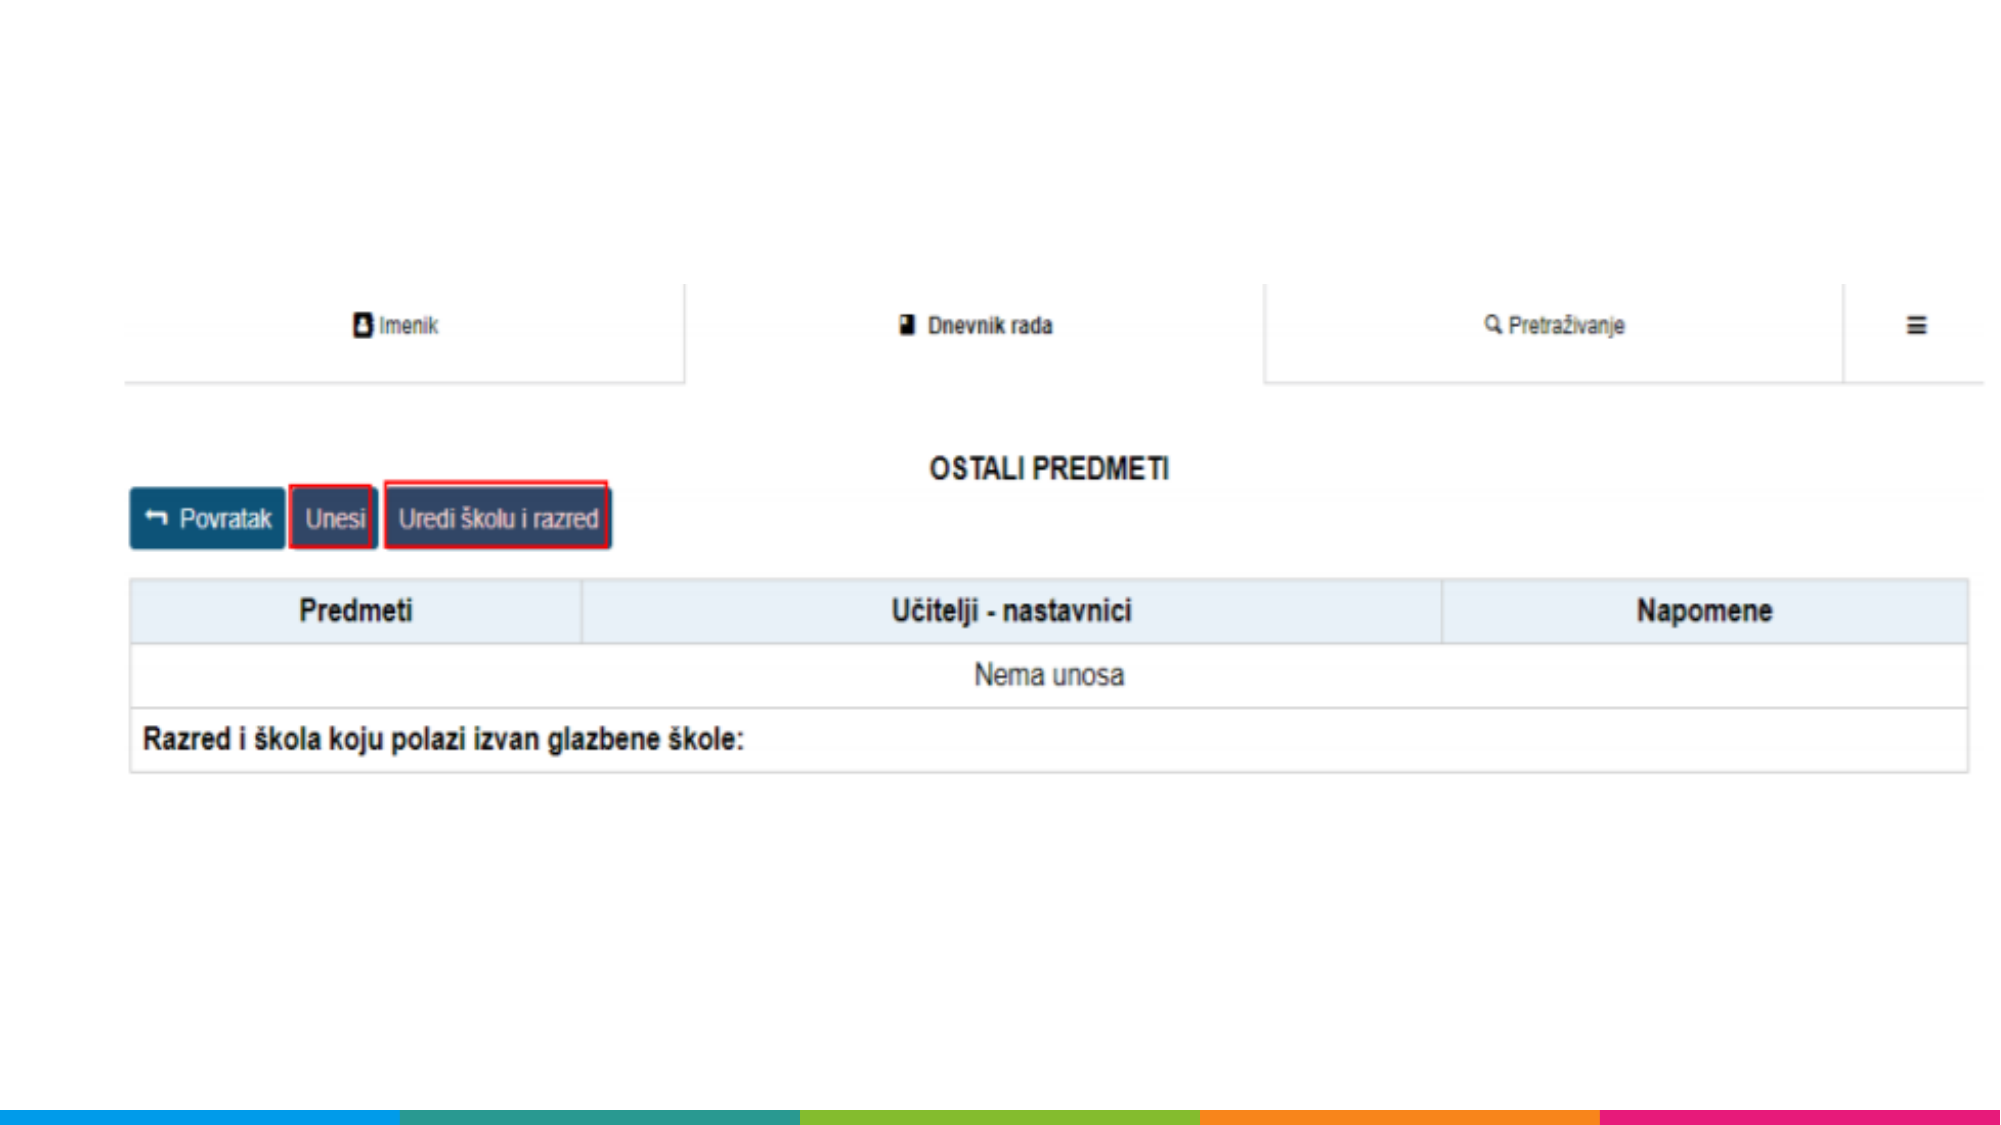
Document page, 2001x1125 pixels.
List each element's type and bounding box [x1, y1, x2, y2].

picture [120, 284, 2000, 784]
